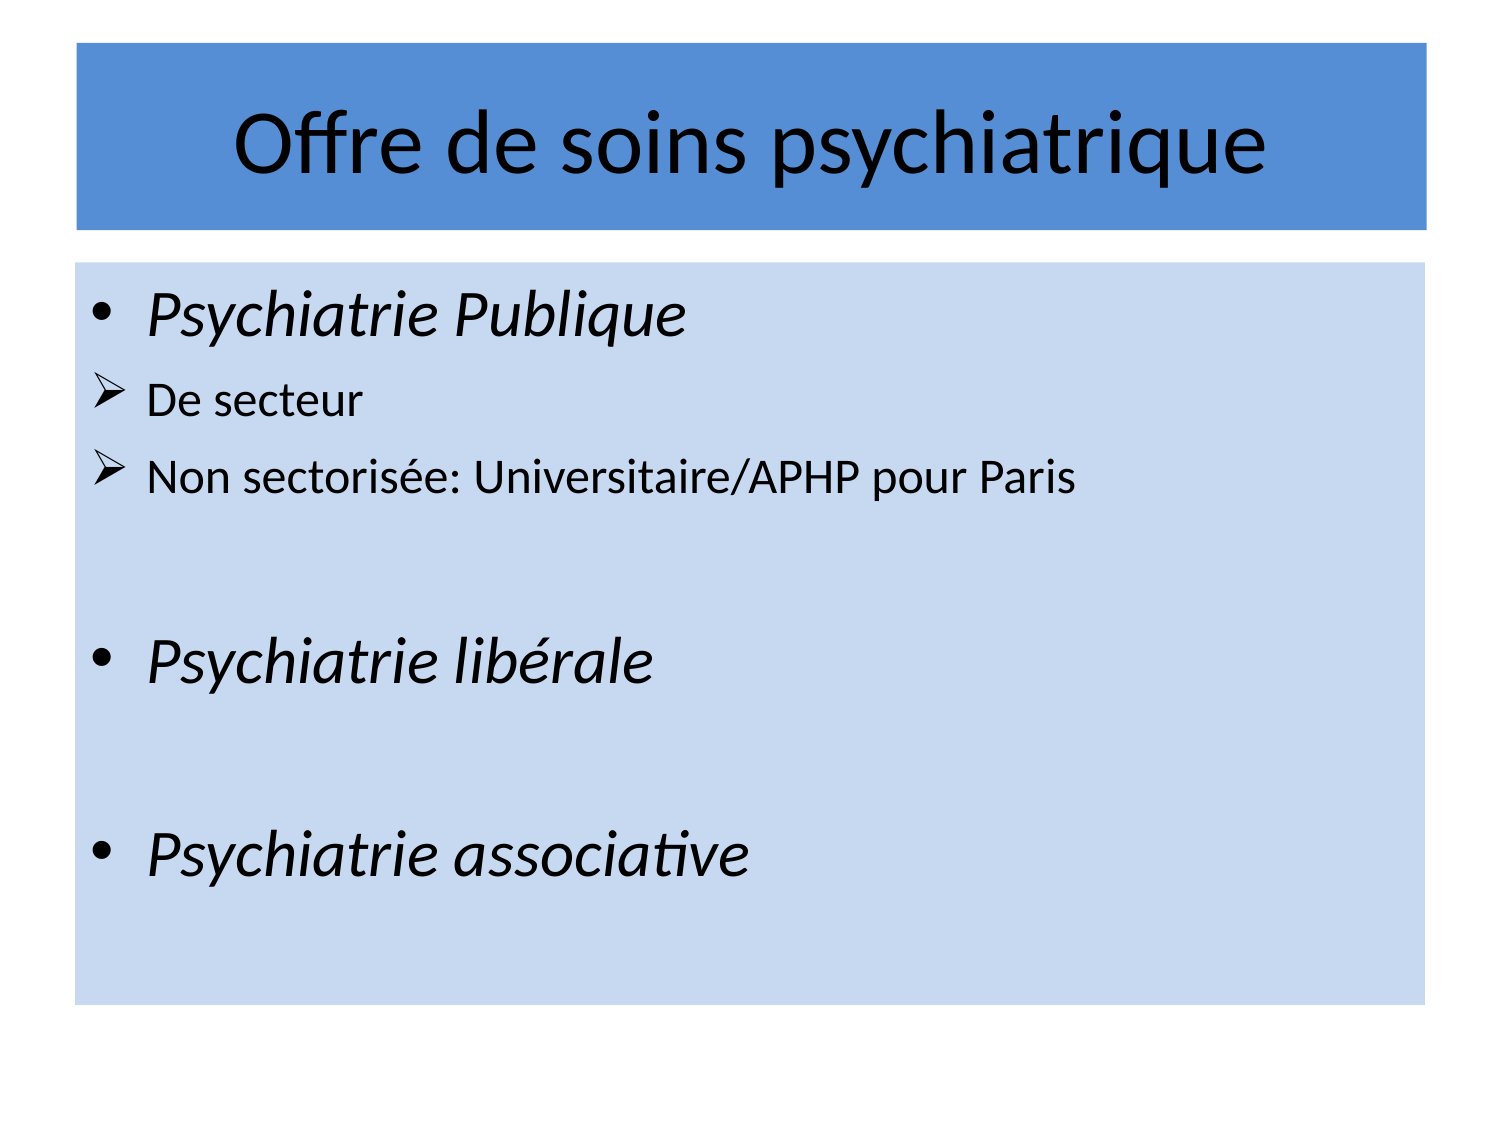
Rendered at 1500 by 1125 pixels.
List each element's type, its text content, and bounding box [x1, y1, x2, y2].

list Psychiatrie Publique De secteur Non sectorisée: Universitaire/APHP pour Paris Psychiatrie libérale Psychiatrie associative [75, 262, 1425, 1005]
title Offre de soins psychiatrique [76, 42, 1427, 231]
